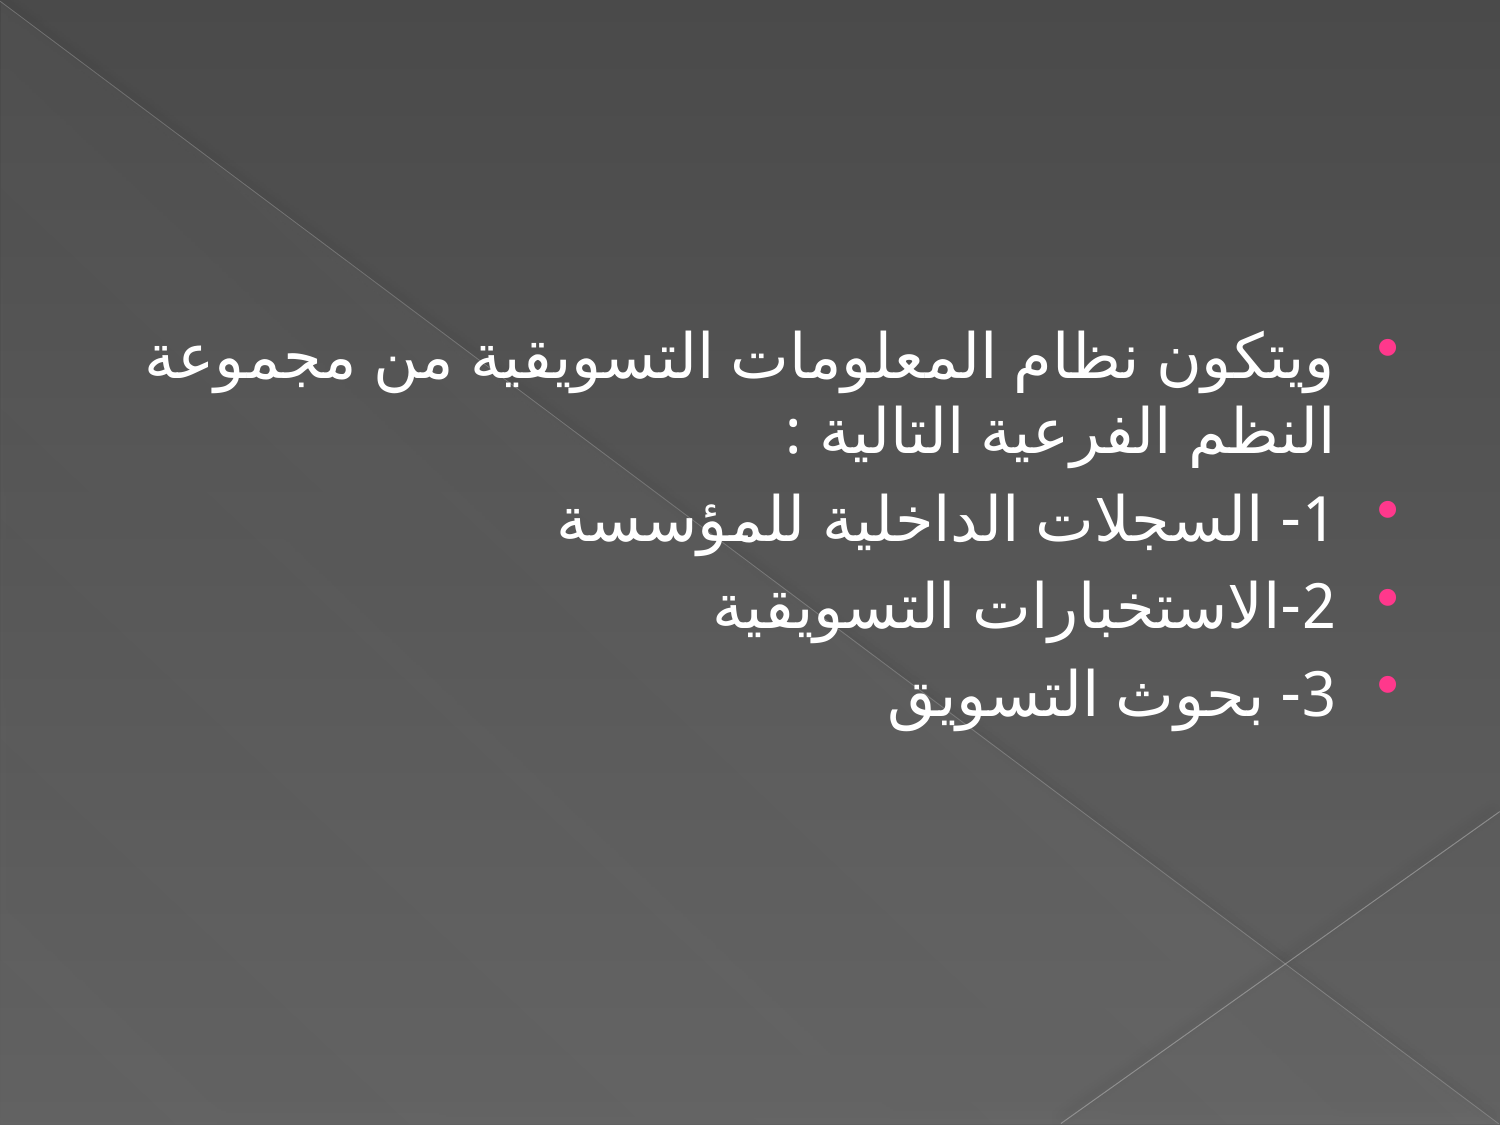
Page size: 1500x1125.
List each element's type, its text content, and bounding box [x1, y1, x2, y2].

list ويتكون نظام المعلومات التسويقية من مجموعة النظم الفرعية التالية : 1- السجلات الداخلية للمؤسسة 2-الاستخبارات التسويقية 3- بحوث التسويق [75, 308, 1425, 1059]
